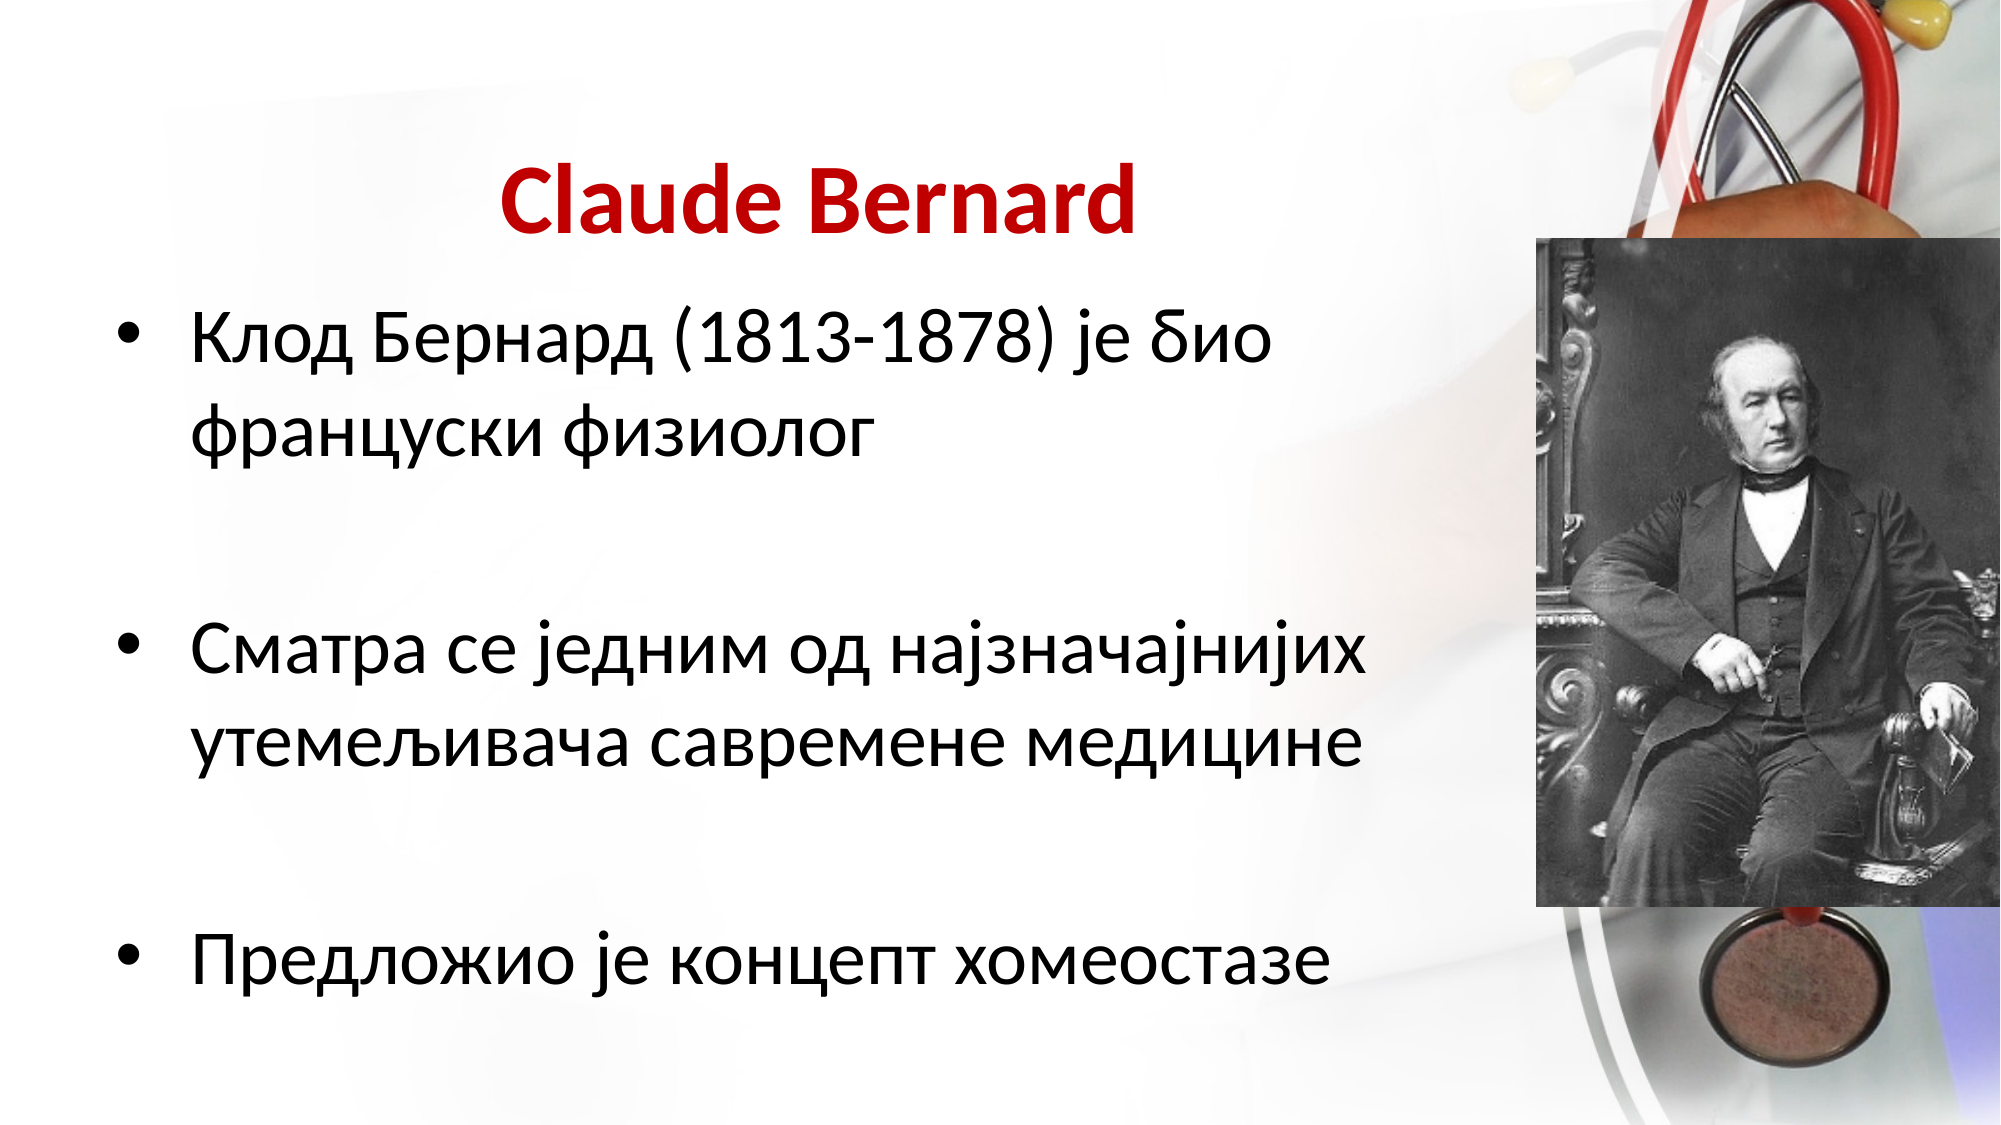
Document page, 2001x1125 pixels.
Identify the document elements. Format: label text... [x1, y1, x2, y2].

title Claude Bernard [99, 110, 1540, 278]
list Клод Бернард (1813-1878) је био француски физиолог Сматра се једним од најзначајнијих утемељивача савремене медицине Предложио је концепт хомеостазе [100, 277, 1537, 1068]
picture [0, 0, 2001, 1125]
